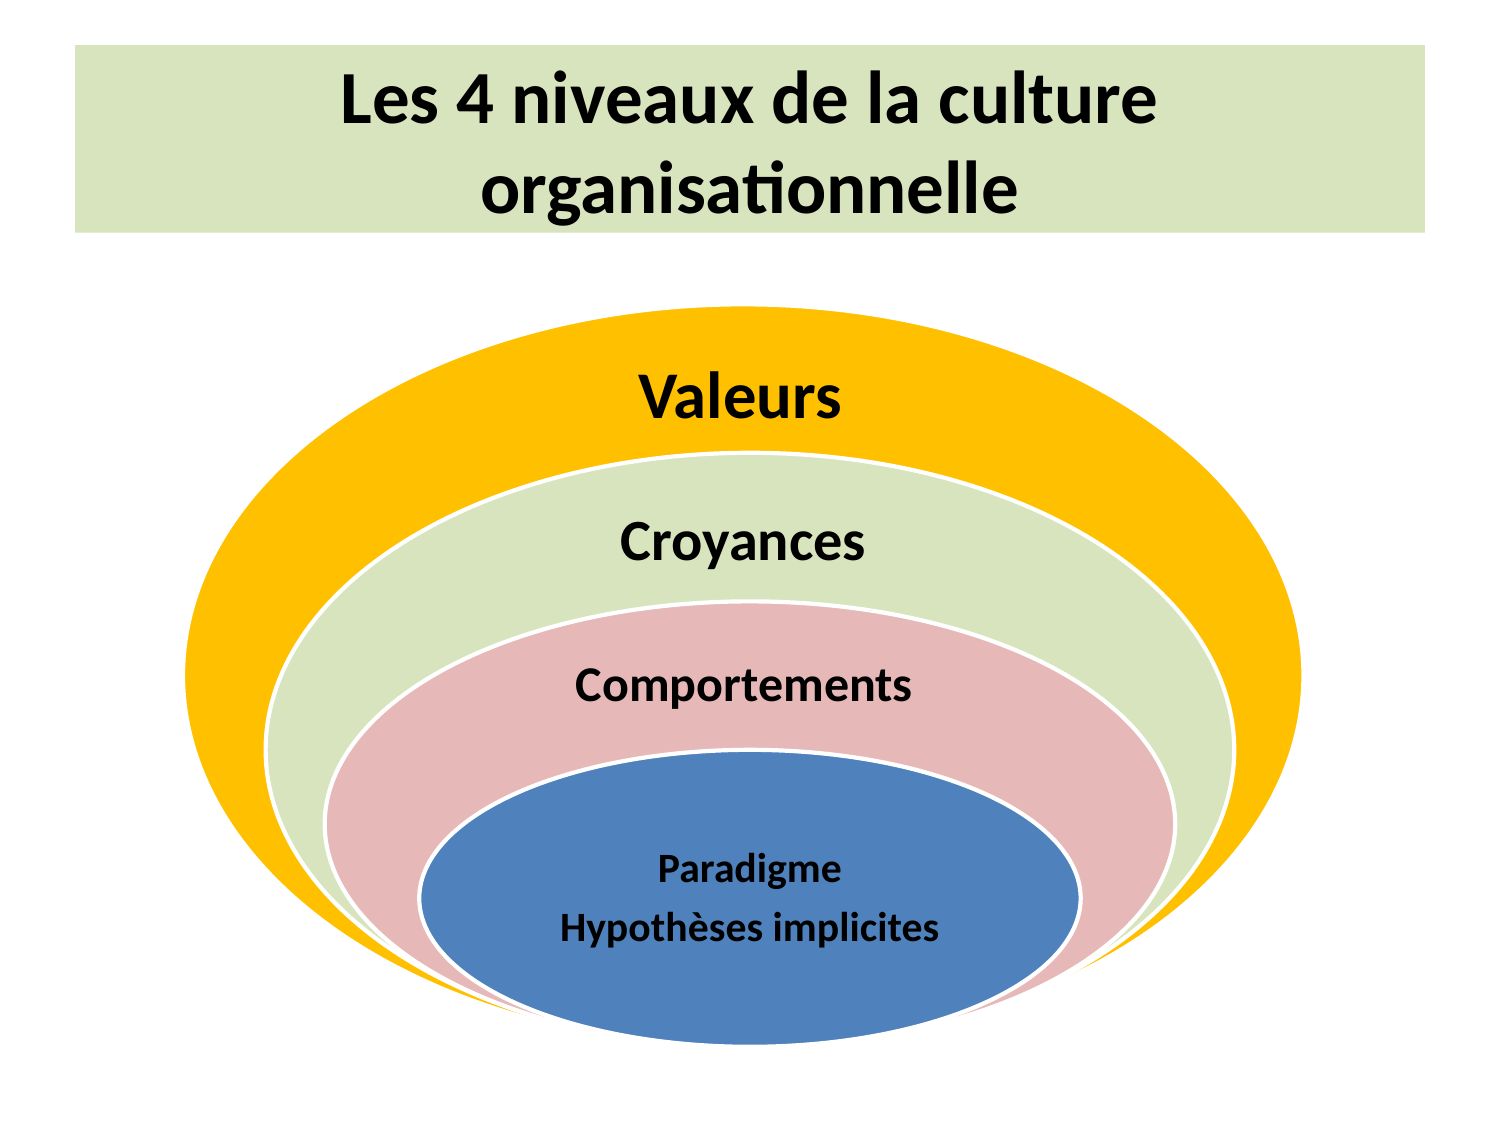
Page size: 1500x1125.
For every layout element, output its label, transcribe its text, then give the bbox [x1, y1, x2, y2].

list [74, 304, 1426, 1047]
title Les 4 niveaux de la culture organisationnelle [75, 45, 1425, 233]
